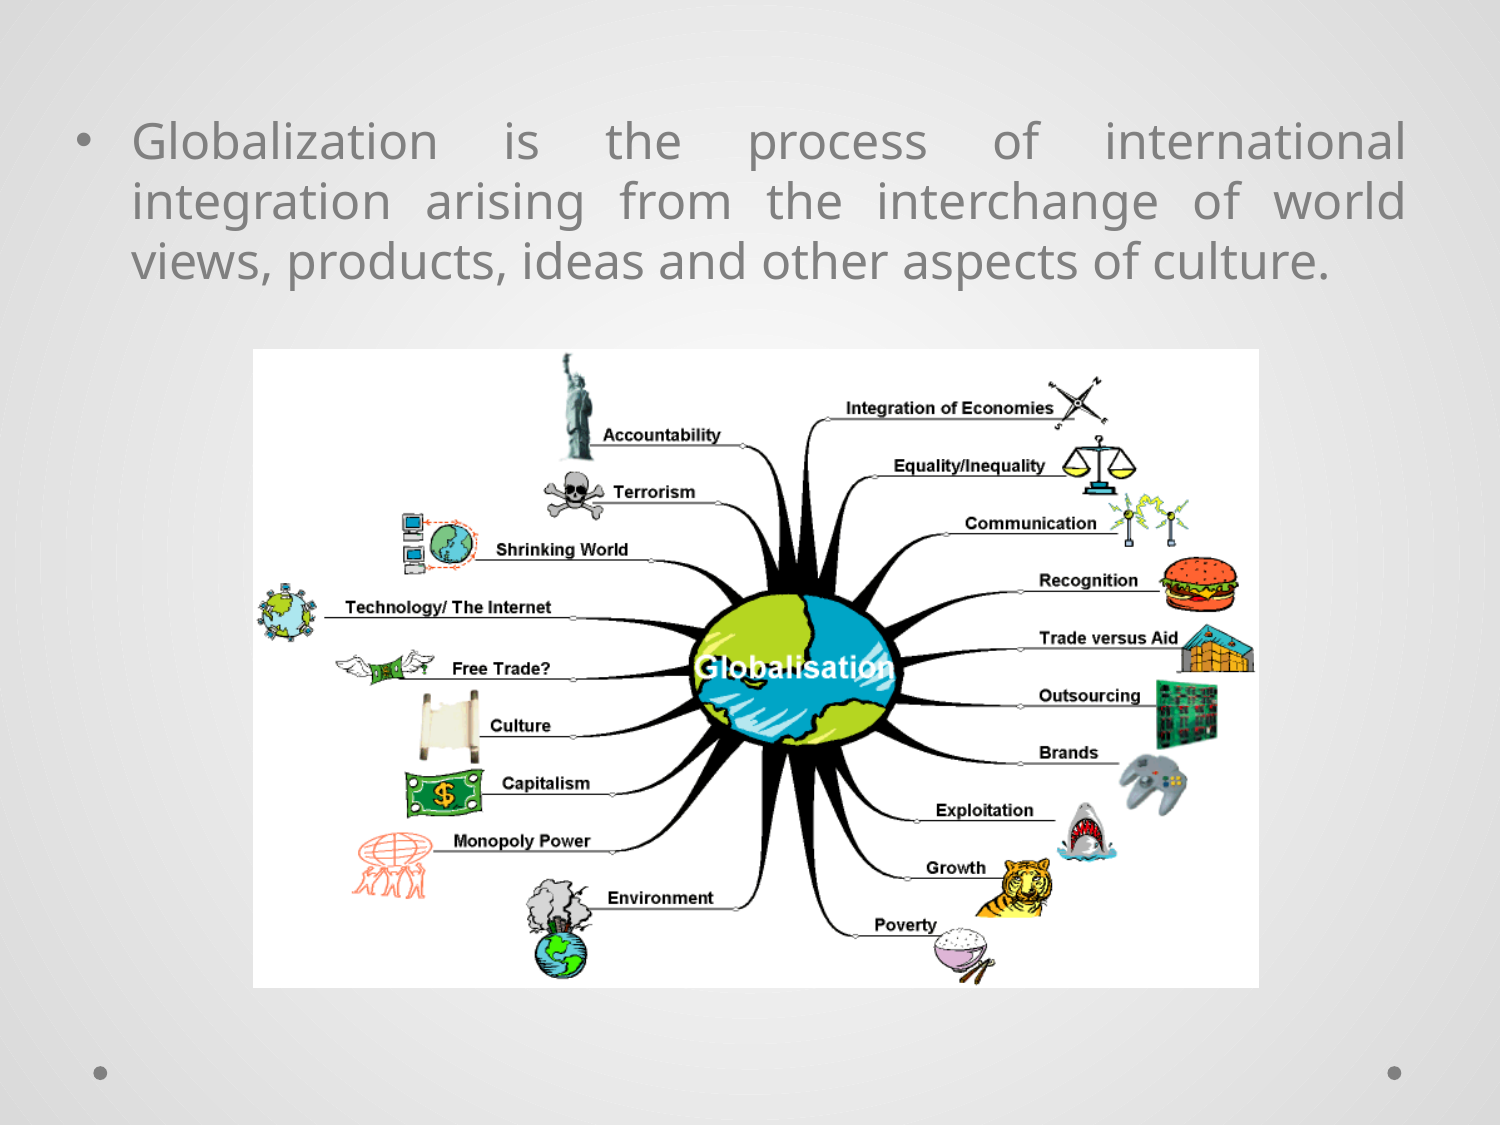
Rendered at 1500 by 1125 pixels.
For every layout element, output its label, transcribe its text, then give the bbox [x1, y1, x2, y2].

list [253, 349, 1259, 988]
list Globalization is the process of international integration arising from the interchange of world views, products, ideas and other aspects of culture. [60, 101, 1424, 1005]
